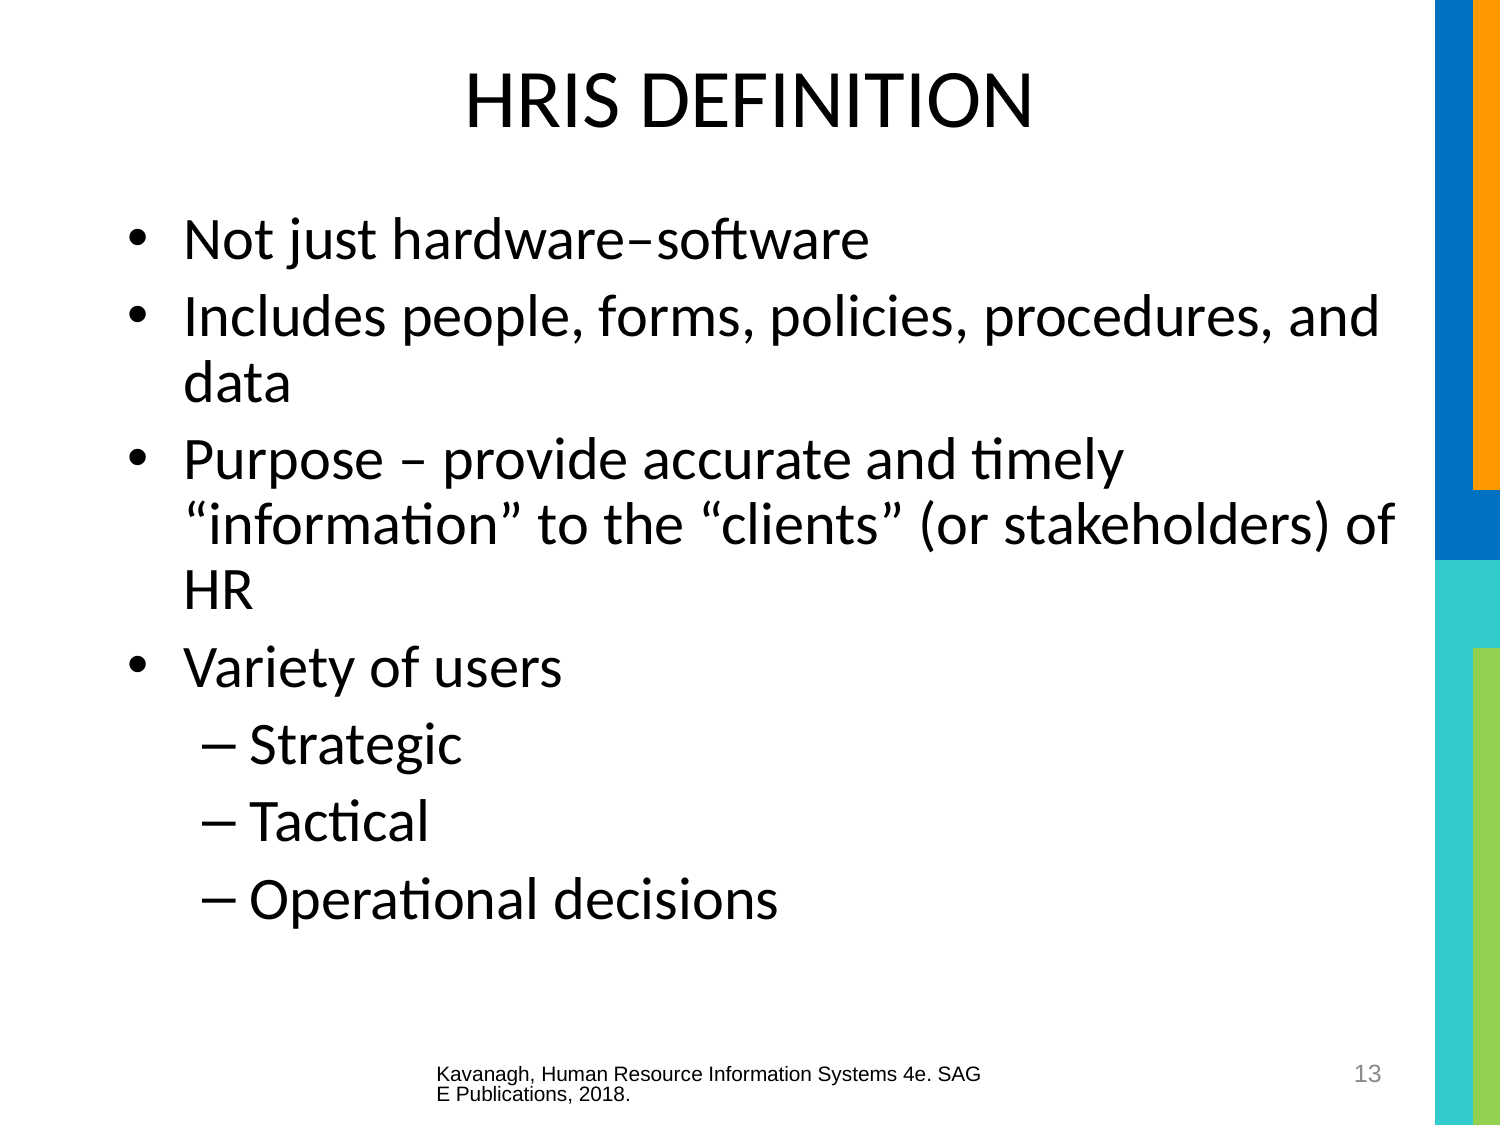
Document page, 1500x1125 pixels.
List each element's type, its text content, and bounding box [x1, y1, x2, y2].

list Not just hardware–software Includes people, forms, policies, procedures, and data Purpose – provide accurate and timely “information” to the “clients” (or stakeholders) of HR Variety of users Strategic Tactical Operational decisions [112, 200, 1438, 788]
title HRIS DEFINITION [75, 0, 1425, 188]
slide_number 13 [1059, 1042, 1397, 1103]
footer Kavanagh, Human Resource Information Systems 4e. SAGE Publications, 2018. [421, 1042, 1004, 1103]
